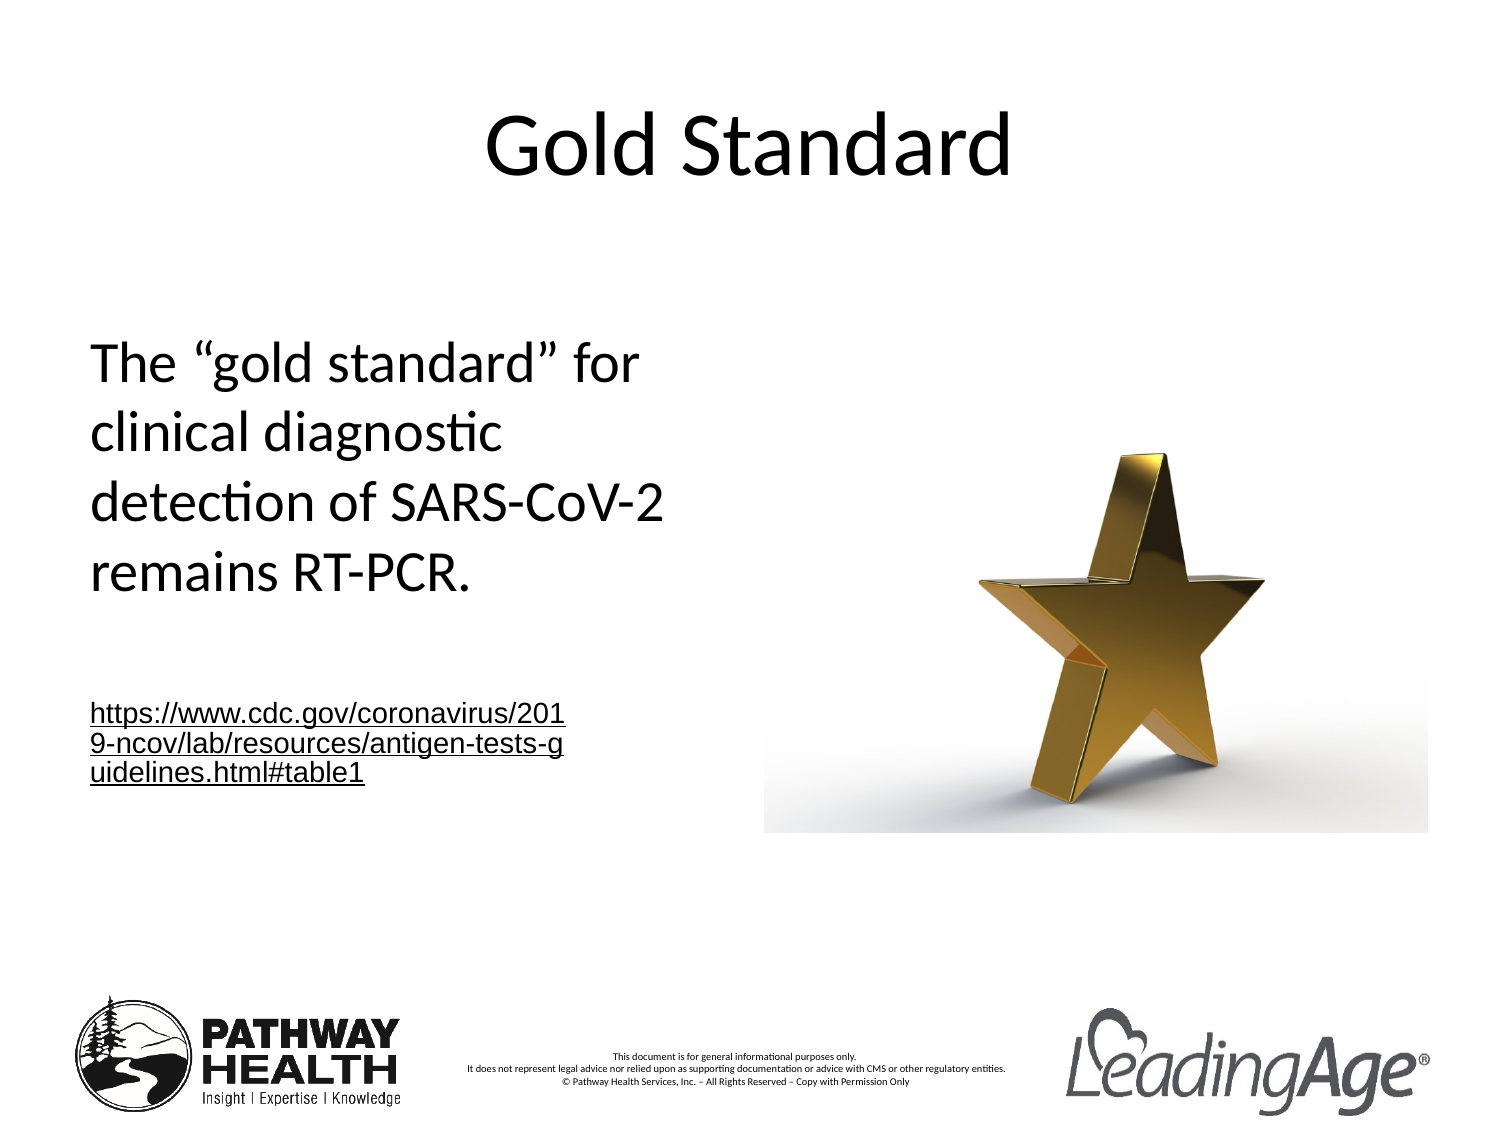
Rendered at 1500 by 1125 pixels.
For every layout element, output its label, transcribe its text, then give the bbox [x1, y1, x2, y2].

picture [75, 1059, 400, 1112]
title Gold Standard [75, 45, 1425, 233]
text_box https://www.cdc.gov/coronavirus/2019-ncov/lab/resources/antigen-tests-guidelines.html#table1 [74, 687, 585, 773]
picture [764, 434, 1428, 833]
list The “gold standard” for clinical diagnostic detection of SARS-CoV-2 remains RT-PCR. [75, 316, 738, 1059]
picture [1066, 1008, 1430, 1116]
